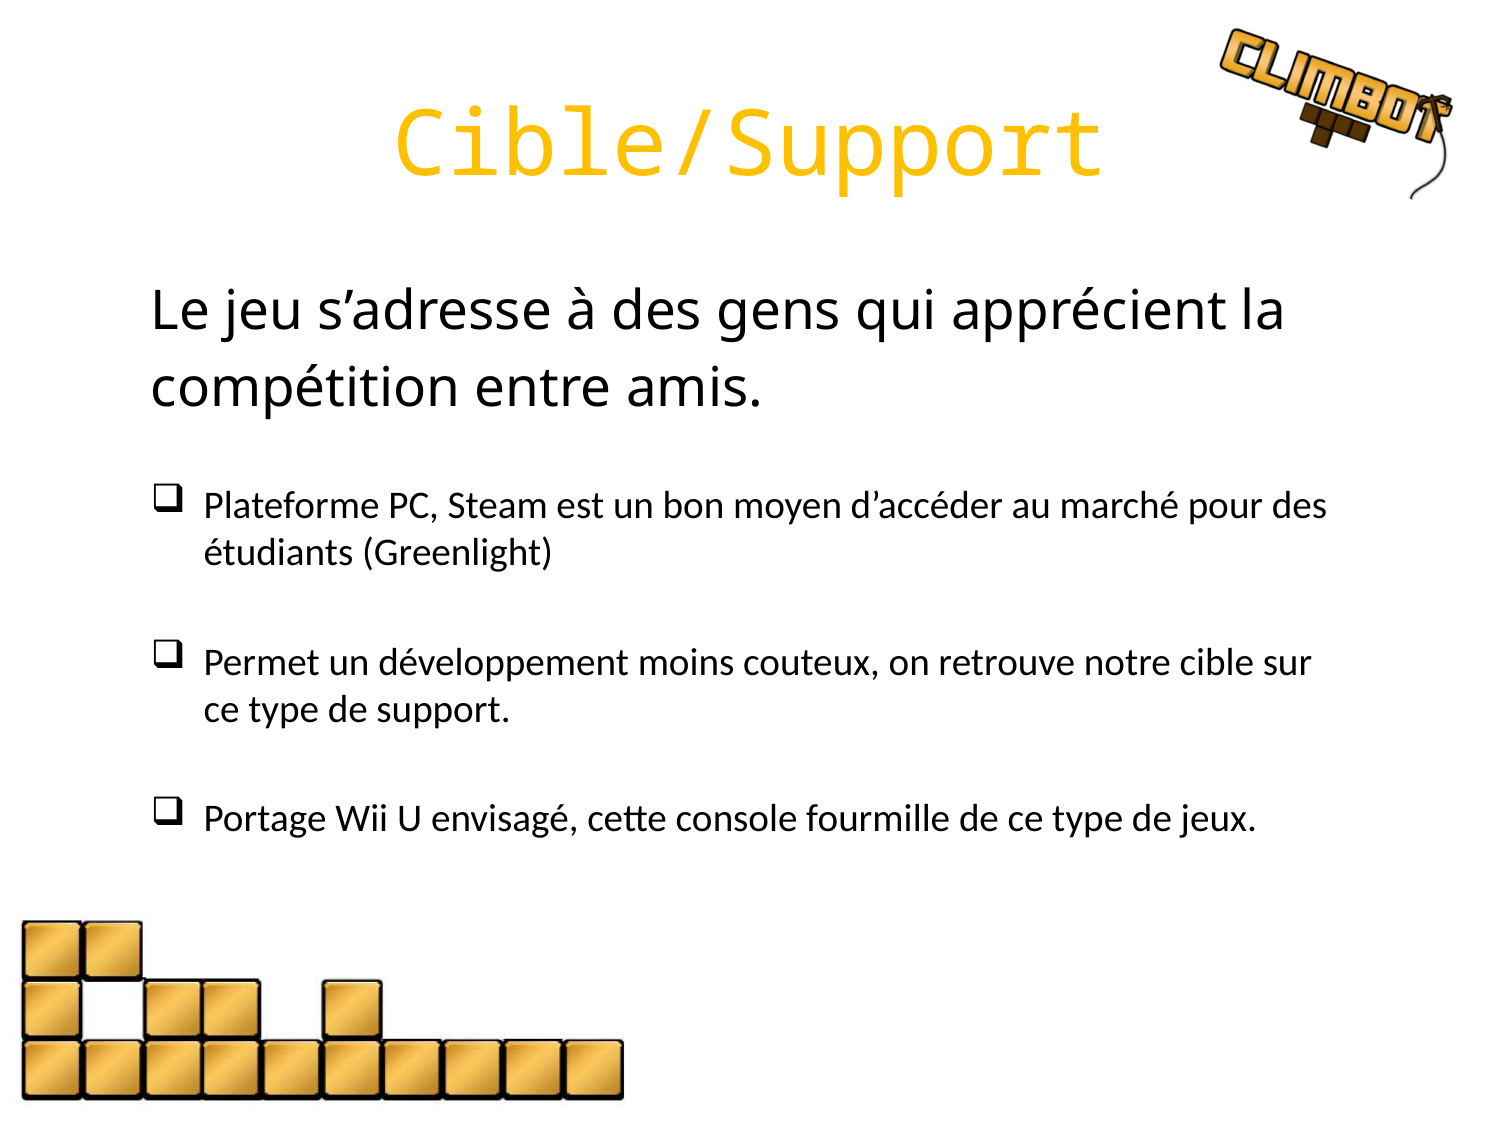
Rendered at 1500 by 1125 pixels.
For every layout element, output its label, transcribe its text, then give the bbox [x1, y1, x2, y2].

title Cible/Support [75, 45, 1425, 233]
picture [1181, 8, 1500, 213]
picture [5, 703, 904, 1113]
list Le jeu s’adresse à des gens qui apprécient la compétition entre amis. Plateforme PC, Steam est un bon moyen d’accéder au marché pour des étudiants (Greenlight) Permet un développement moins couteux, on retrouve notre cible sur ce type de support. Portage Wii U envisagé, cette console fourmille de ce type de jeux. [135, 267, 1370, 855]
